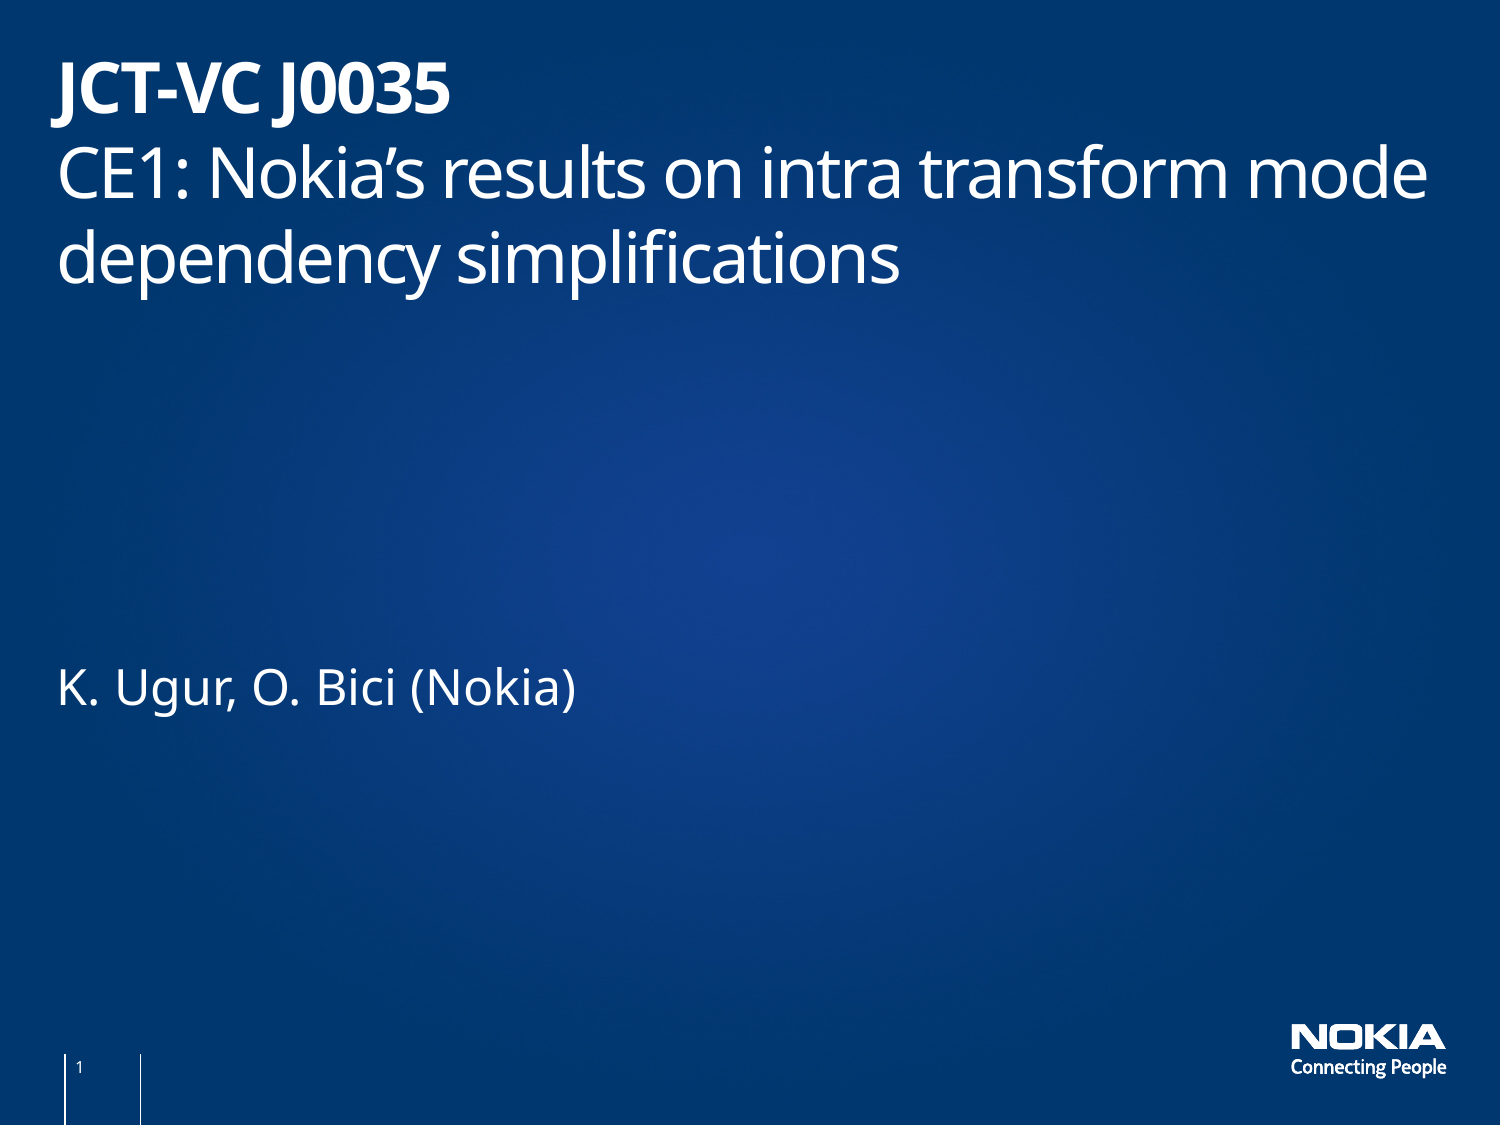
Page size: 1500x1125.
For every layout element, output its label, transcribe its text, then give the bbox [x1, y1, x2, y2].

picture [0, 0, 1500, 1125]
title JCT-VC J0035 CE1: Nokia’s results on intra transform mode dependency simplifications [56, 42, 1433, 422]
slide_number 1 [75, 1058, 124, 1079]
list K. Ugur, O. Bici (Nokia) [56, 655, 746, 716]
